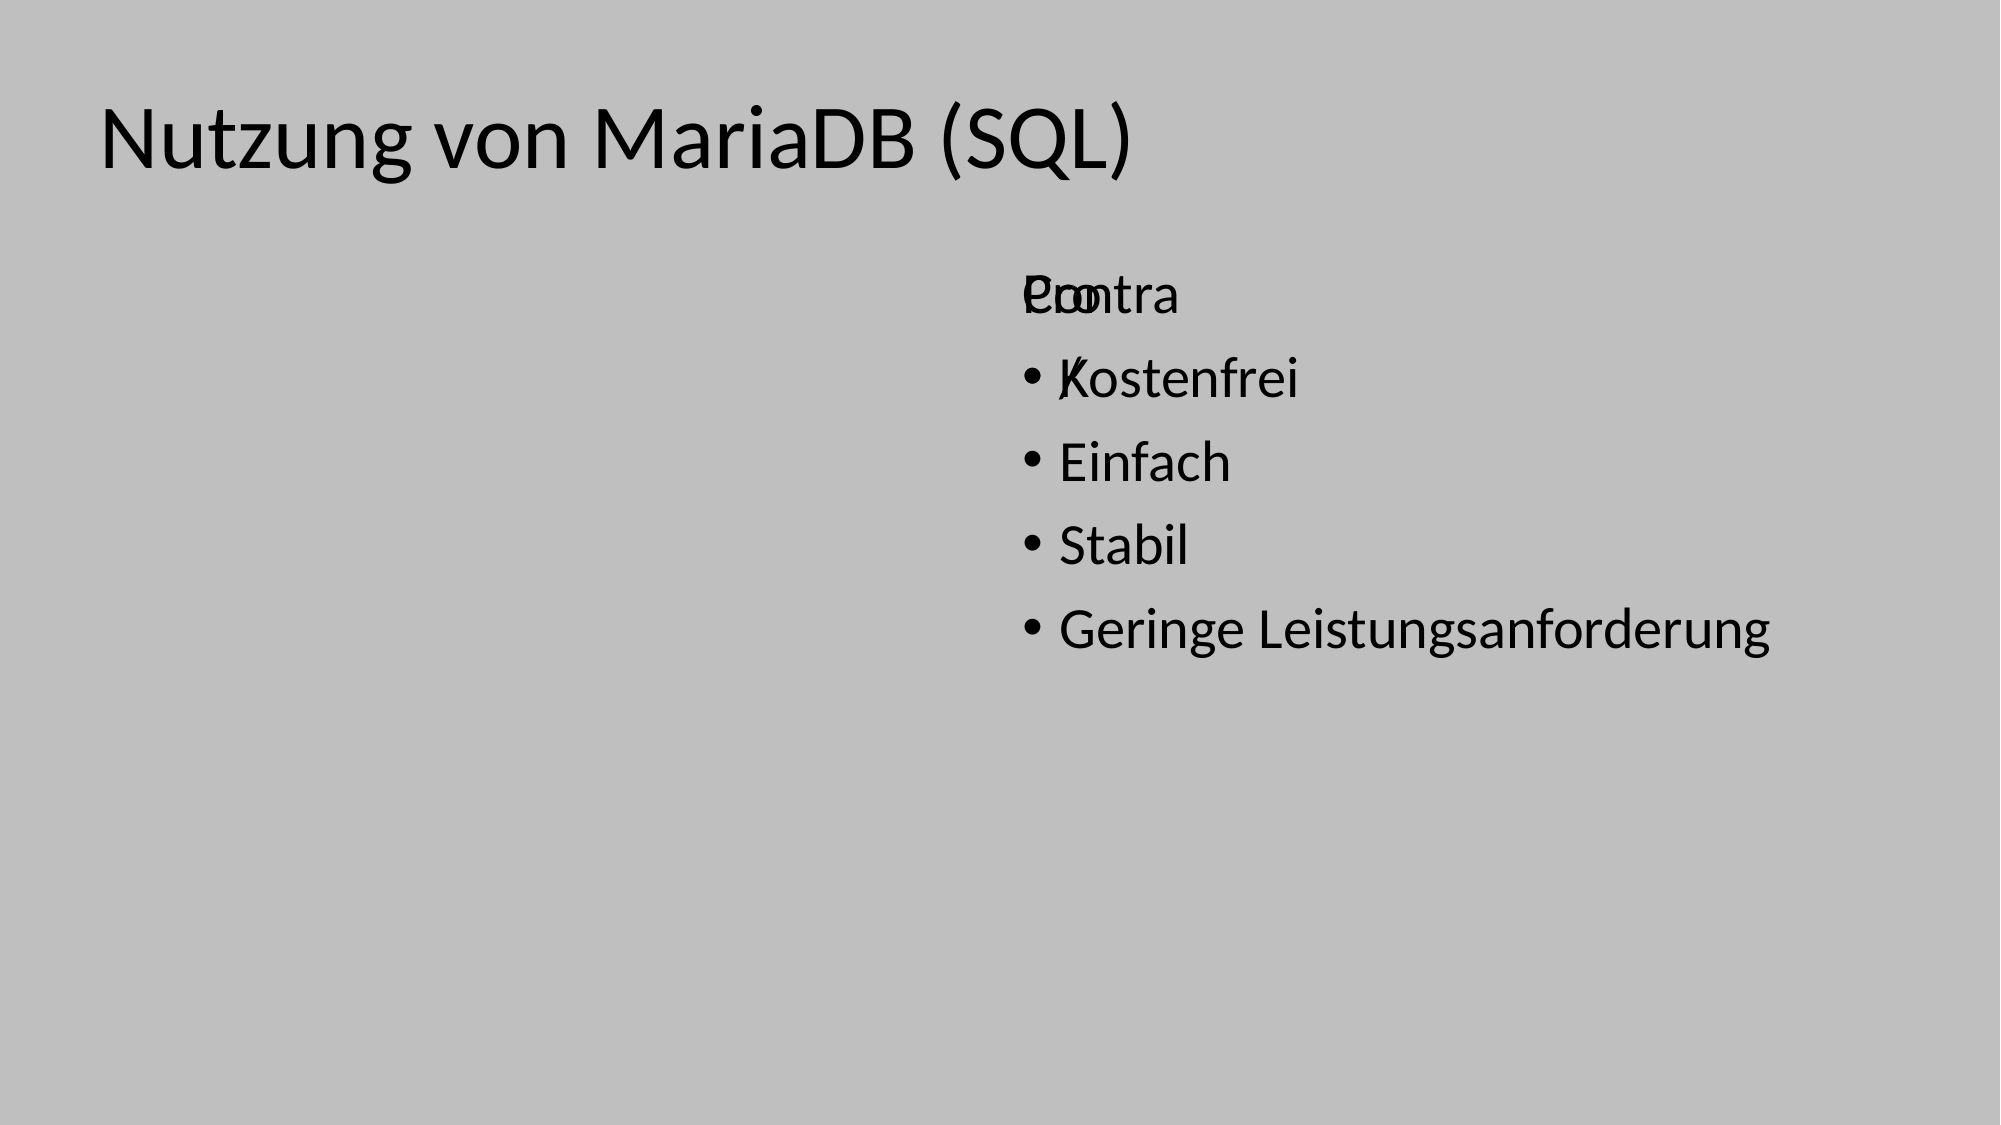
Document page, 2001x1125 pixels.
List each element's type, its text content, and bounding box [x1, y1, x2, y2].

list Contra / [1022, 263, 1901, 916]
title Nutzung von MariaDB (SQL) [99, 44, 1900, 233]
